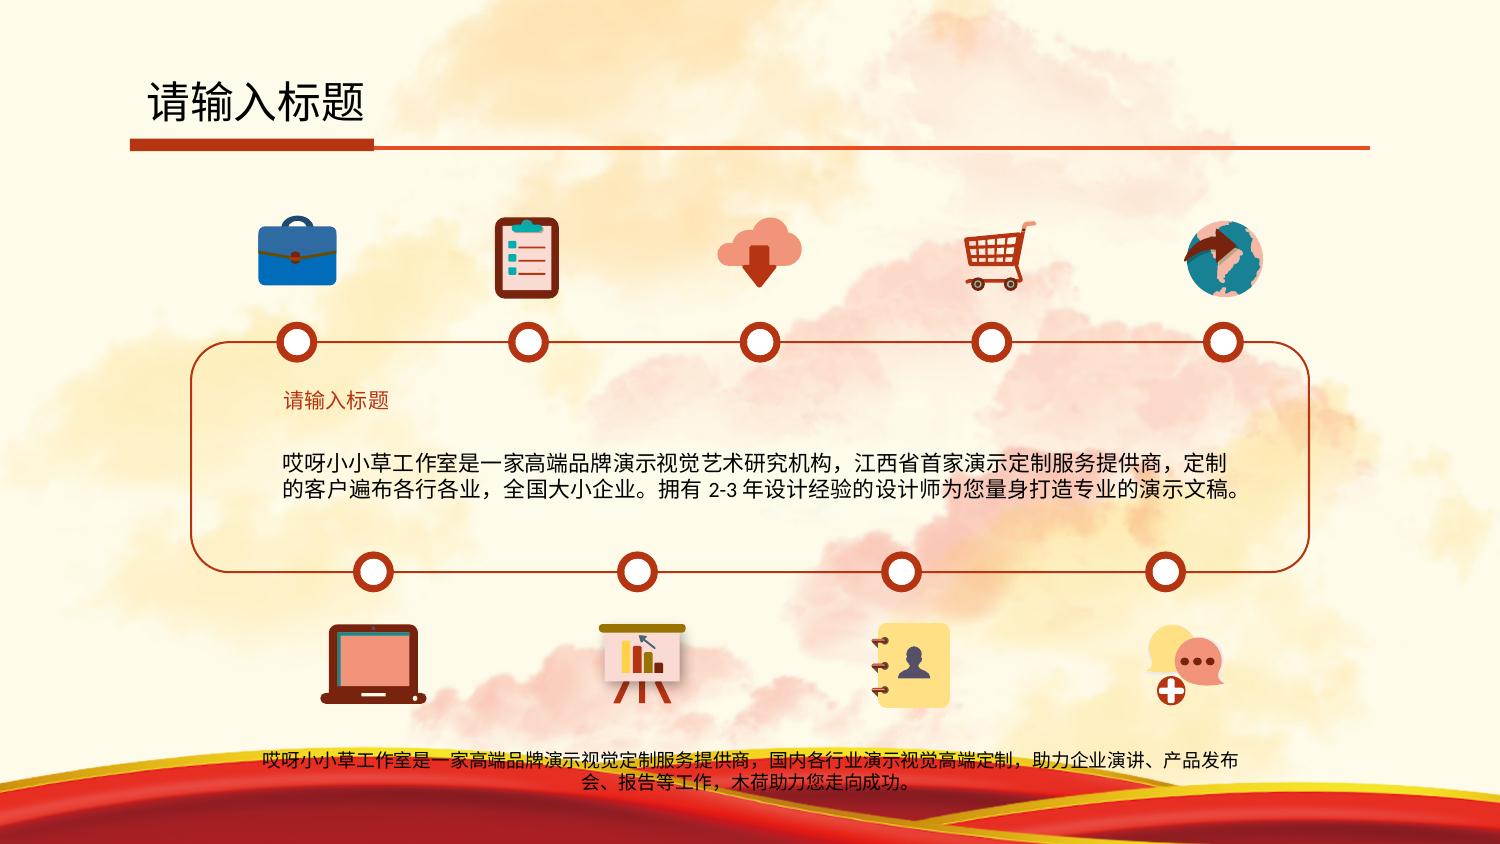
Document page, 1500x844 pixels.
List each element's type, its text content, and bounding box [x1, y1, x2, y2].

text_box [129, 138, 1371, 152]
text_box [191, 321, 1309, 593]
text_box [258, 215, 1264, 299]
picture [0, 0, 1500, 844]
text_box 请输入标题 [131, 67, 380, 135]
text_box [244, 622, 1256, 802]
